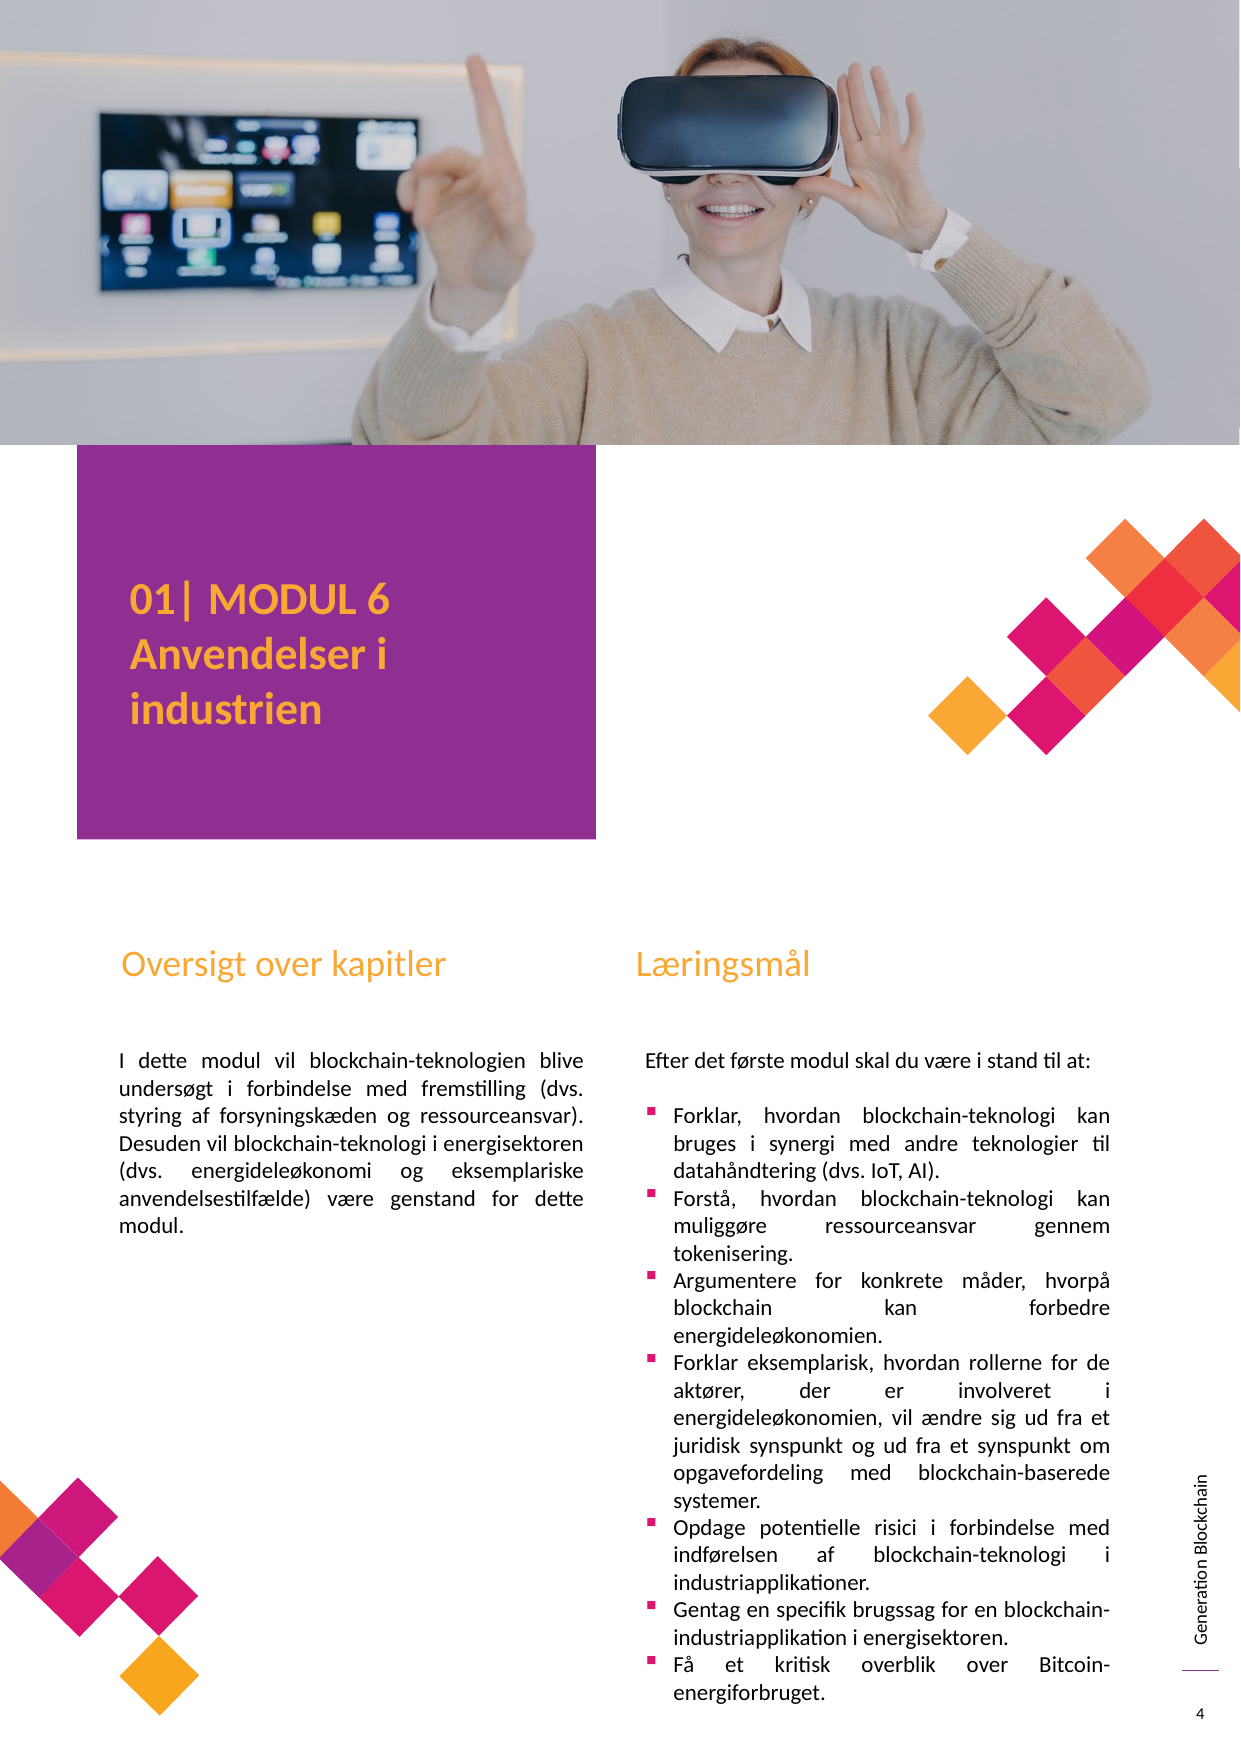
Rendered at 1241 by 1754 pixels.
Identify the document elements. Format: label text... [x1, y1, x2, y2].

picture [0, 0, 1241, 445]
text_box Læringsmål [621, 931, 1117, 1002]
list I dette modul vil blockchain-teknologien blive undersøgt i forbindelse med fremstilling (dvs. styring af forsyningskæden og ressourceansvar). Desuden vil blockchain-teknologi i energisektoren (dvs. energideleøkonomi og eksemplariske anvendelsestilfælde) være genstand for dette modul. [104, 1038, 600, 1285]
text_box Oversigt over kapitler [106, 931, 602, 1002]
slide_number 4 [1169, 1674, 1231, 1751]
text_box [0, 1489, 199, 1704]
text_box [939, 518, 1241, 756]
list Efter det første modul skal du være i stand til at: Forklar, hvordan blockchain-teknologi kan bruges i synergi med andre teknologier til datahåndtering (dvs. IoT, AI). Forstå, hvordan blockchain-teknologi kan muliggøre ressourceansvar gennem tokenisering. Argumentere for konkrete måder, hvorpå blockchain kan forbedre energideleøkonomien. Forklar eksemplarisk, hvordan rollerne for de aktører, der er involveret i energideleøkonomien, vil ændre sig ud fra et juridisk synspunkt og ud fra et synspunkt om opgavefordeling med blockchain-baserede systemer. Opdage potentielle risici i forbindelse med indførelsen af blockchain-teknologi i industriapplikationer. Gentag en specifik brugssag for en blockchain-industriapplikation i energisektoren. Få et kritisk overblik over Bitcoin-energiforbruget. [630, 1038, 1126, 1614]
list 01| MODUL 6 Anvendelser i industrien [114, 561, 590, 849]
